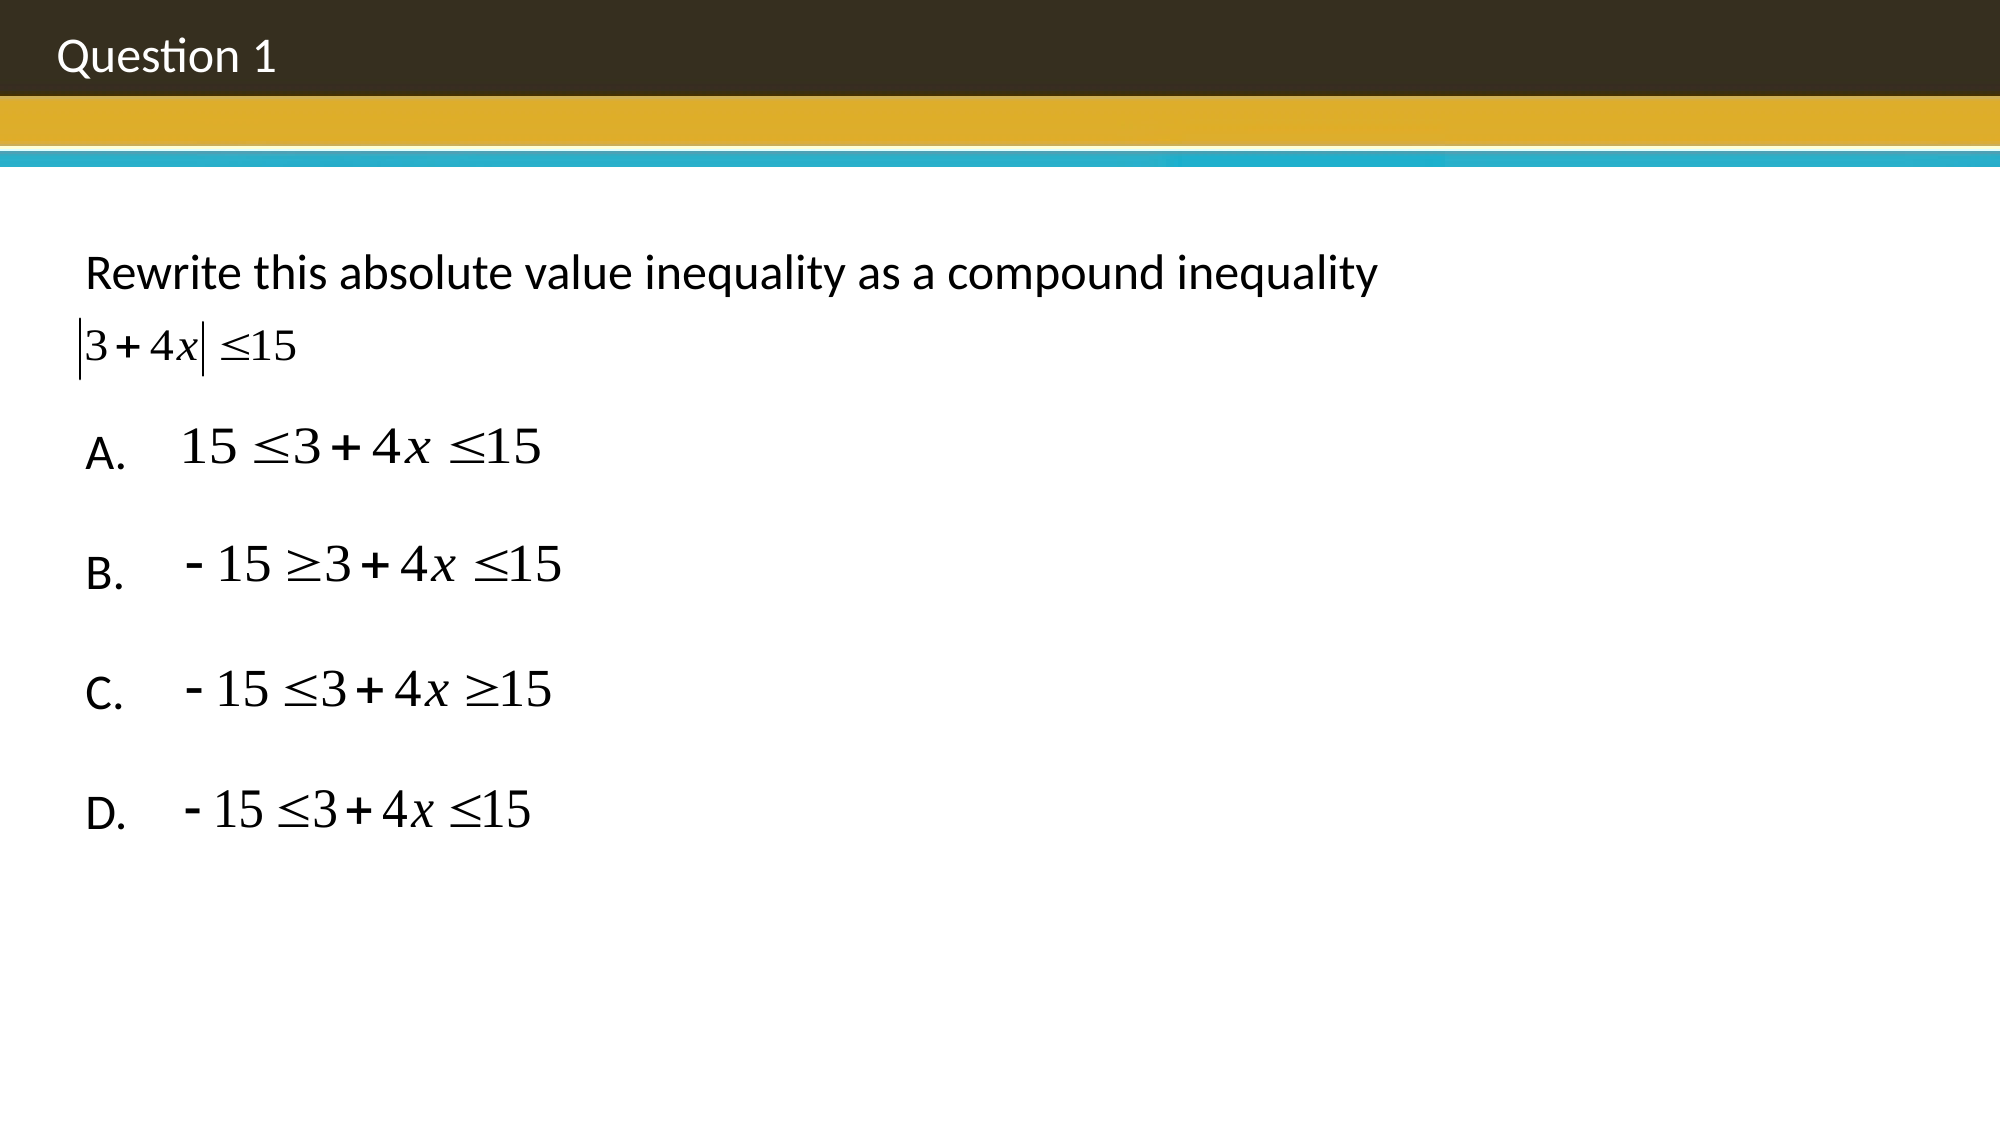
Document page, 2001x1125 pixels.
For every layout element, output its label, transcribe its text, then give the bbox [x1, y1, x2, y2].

picture [176, 415, 553, 477]
text_box Rewrite this absolute value inequality as a compound inequality B. C. D. [70, 232, 1795, 847]
picture [176, 776, 542, 842]
picture [176, 531, 573, 595]
picture [176, 657, 563, 721]
picture [70, 307, 304, 391]
text_box Question 1 [41, 14, 293, 90]
picture [0, 0, 2000, 167]
